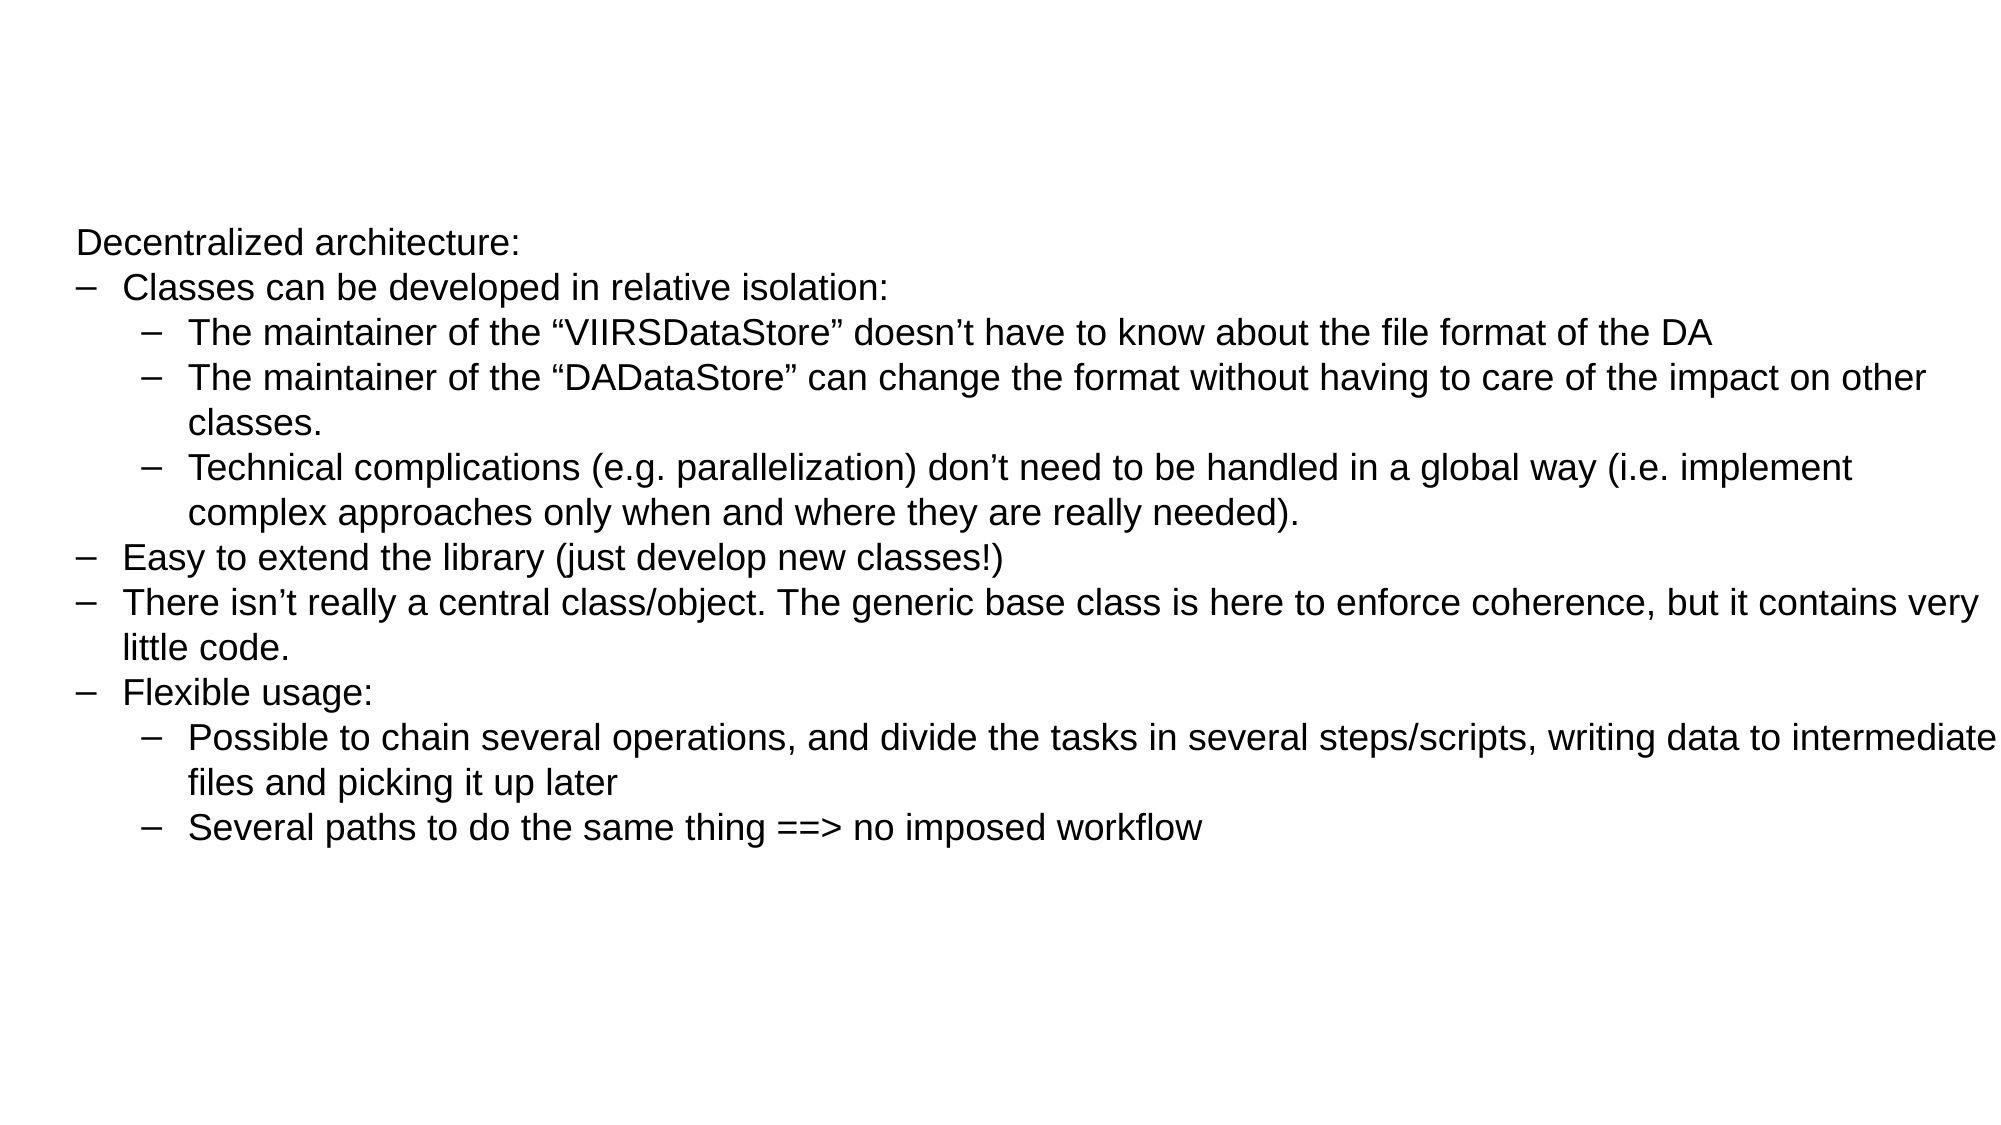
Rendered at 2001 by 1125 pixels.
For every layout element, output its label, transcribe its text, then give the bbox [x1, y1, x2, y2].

text_box Decentralized architecture: Classes can be developed in relative isolation: The maintainer of the “VIIRSDataStore” doesn’t have to know about the file format of the DA The maintainer of the “DADataStore” can change the format without having to care of the impact on other classes. Technical complications (e.g. parallelization) don’t need to be handled in a global way (i.e. implement complex approaches only when and where they are really needed). Easy to extend the library (just develop new classes!) There isn’t really a central class/object. The generic base class is here to enforce coherence, but it contains very little code. Flexible usage: Possible to chain several operations, and divide the tasks in several steps/scripts, writing data to intermediate files and picking it up later Several paths to do the same thing ==> no imposed workflow [60, 210, 2000, 856]
